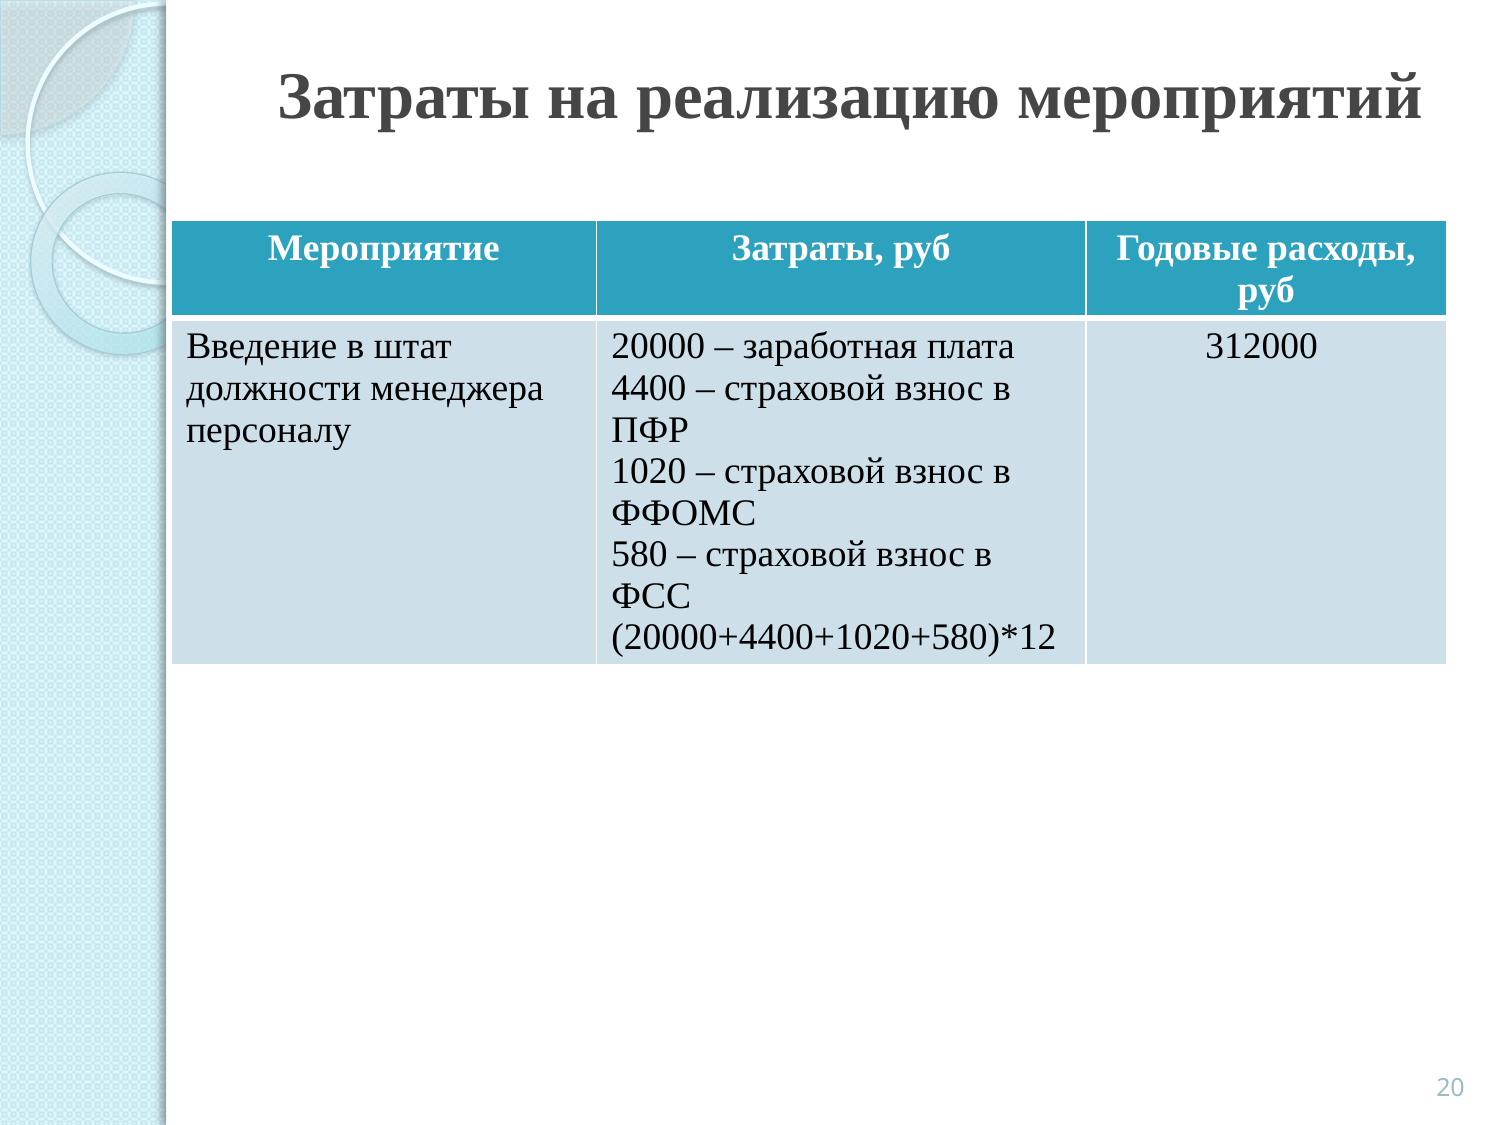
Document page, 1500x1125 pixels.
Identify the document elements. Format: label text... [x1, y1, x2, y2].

table_cell 312000 [1087, 321, 1446, 664]
table_header Затраты, руб [597, 221, 1085, 315]
title Затраты на реализацию мероприятий [235, 0, 1466, 185]
table_cell 20000 – заработная плата 4400 – страховой взнос в ПФР 1020 – страховой взнос в ФФОМС 580 – страховой взнос в ФСС (20000+4400+1020+580)*12 [597, 321, 1085, 664]
table_header Годовые расходы, руб [1087, 221, 1446, 315]
slide_number 20 [1413, 1034, 1488, 1113]
table_cell Введение в штат должности менеджера персоналу [172, 321, 596, 664]
table_header Мероприятие [172, 221, 596, 315]
